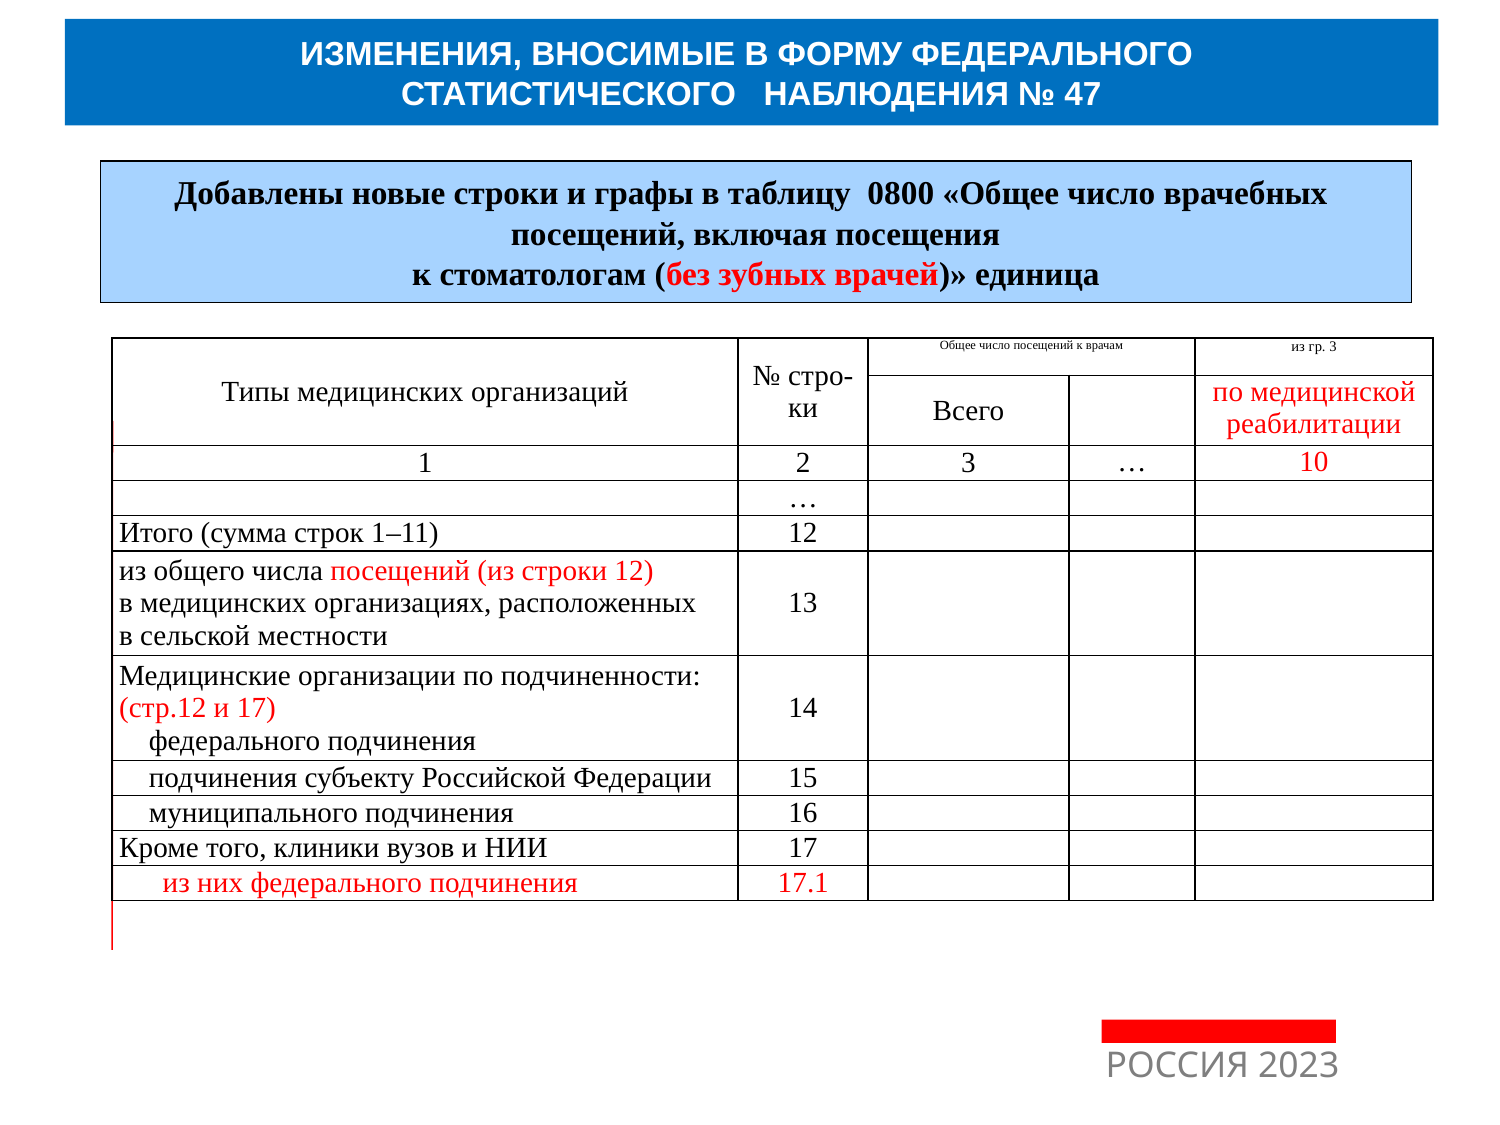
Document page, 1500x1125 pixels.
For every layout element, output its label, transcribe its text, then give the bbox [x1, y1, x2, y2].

table_header Общее число посещений к врачам [869, 339, 1194, 375]
table_cell Итого (сумма строк 1–11) [113, 516, 737, 550]
table_cell [1070, 552, 1194, 655]
subtitle РОССИЯ 2023 [1089, 1042, 1372, 1114]
table_cell [1196, 866, 1432, 900]
table_cell [1196, 761, 1432, 795]
table_cell [869, 866, 1068, 900]
table_cell подчинения субъекту Российской Федерации [113, 761, 737, 795]
table_cell [1070, 516, 1194, 550]
table_cell [1196, 481, 1432, 515]
text_box [1101, 1019, 1336, 1043]
table_cell по медицинской реабилитации [1196, 376, 1432, 445]
table_cell [869, 796, 1068, 830]
table_cell [113, 481, 737, 515]
table_cell [1070, 656, 1194, 760]
table_cell Медицинские организации по подчиненности: (стр.12 и 17) федерального подчинения [113, 656, 737, 760]
table_cell 16 [739, 796, 867, 830]
table_cell … [1070, 446, 1194, 480]
table_cell 15 [739, 761, 867, 795]
table_cell [1196, 516, 1432, 550]
table_cell 17.1 [739, 866, 867, 900]
table_cell Всего [869, 376, 1068, 445]
table_cell [869, 656, 1068, 760]
table_header Типы медицинских организаций [113, 339, 737, 445]
table_cell [1070, 866, 1194, 900]
table_cell [1070, 831, 1194, 865]
table_cell [1070, 481, 1194, 515]
text_box Добавлены новые строки и графы в таблицу 0800 «Общее число врачебных посещений, включая посещения к стоматологам (без зубных врачей)» единица [100, 160, 1412, 303]
table_cell [869, 516, 1068, 550]
table_cell 17 [739, 831, 867, 865]
table_cell [869, 481, 1068, 515]
table_cell 13 [739, 552, 867, 655]
table_cell [1070, 796, 1194, 830]
table_cell … [739, 481, 867, 515]
table_cell 1 [113, 446, 737, 480]
text_box [88, 143, 1436, 193]
table_cell 10 [1196, 446, 1432, 480]
table_cell Кроме того, клиники вузов и НИИ [113, 831, 737, 865]
table_cell 14 [739, 656, 867, 760]
table_header № стро-ки [739, 339, 867, 445]
table_header из гр. 3 [1196, 339, 1432, 375]
table_cell 3 [869, 446, 1068, 480]
table_cell [1196, 796, 1432, 830]
table_cell [1070, 761, 1194, 795]
table_cell [869, 552, 1068, 655]
table_cell [869, 761, 1068, 795]
text_box ИЗМЕНЕНИЯ, ВНОСИМЫЕ В ФОРМУ ФЕДЕРАЛЬНОГО СТАТИСТИЧЕСКОГО НАБЛЮДЕНИЯ № 47 [63, 17, 1441, 128]
table_cell [1196, 656, 1432, 760]
table_cell из них федерального подчинения [113, 866, 737, 900]
table_cell [869, 831, 1068, 865]
table_cell [1196, 831, 1432, 865]
table_cell [1196, 552, 1432, 655]
table_cell [1070, 376, 1194, 445]
table_cell 2 [739, 446, 867, 480]
table_cell муниципального подчинения [113, 796, 737, 830]
table_cell 12 [739, 516, 867, 550]
table_cell из общего числа посещений (из строки 12) в медицинских организациях, расположенных в сельской местности [113, 552, 737, 655]
